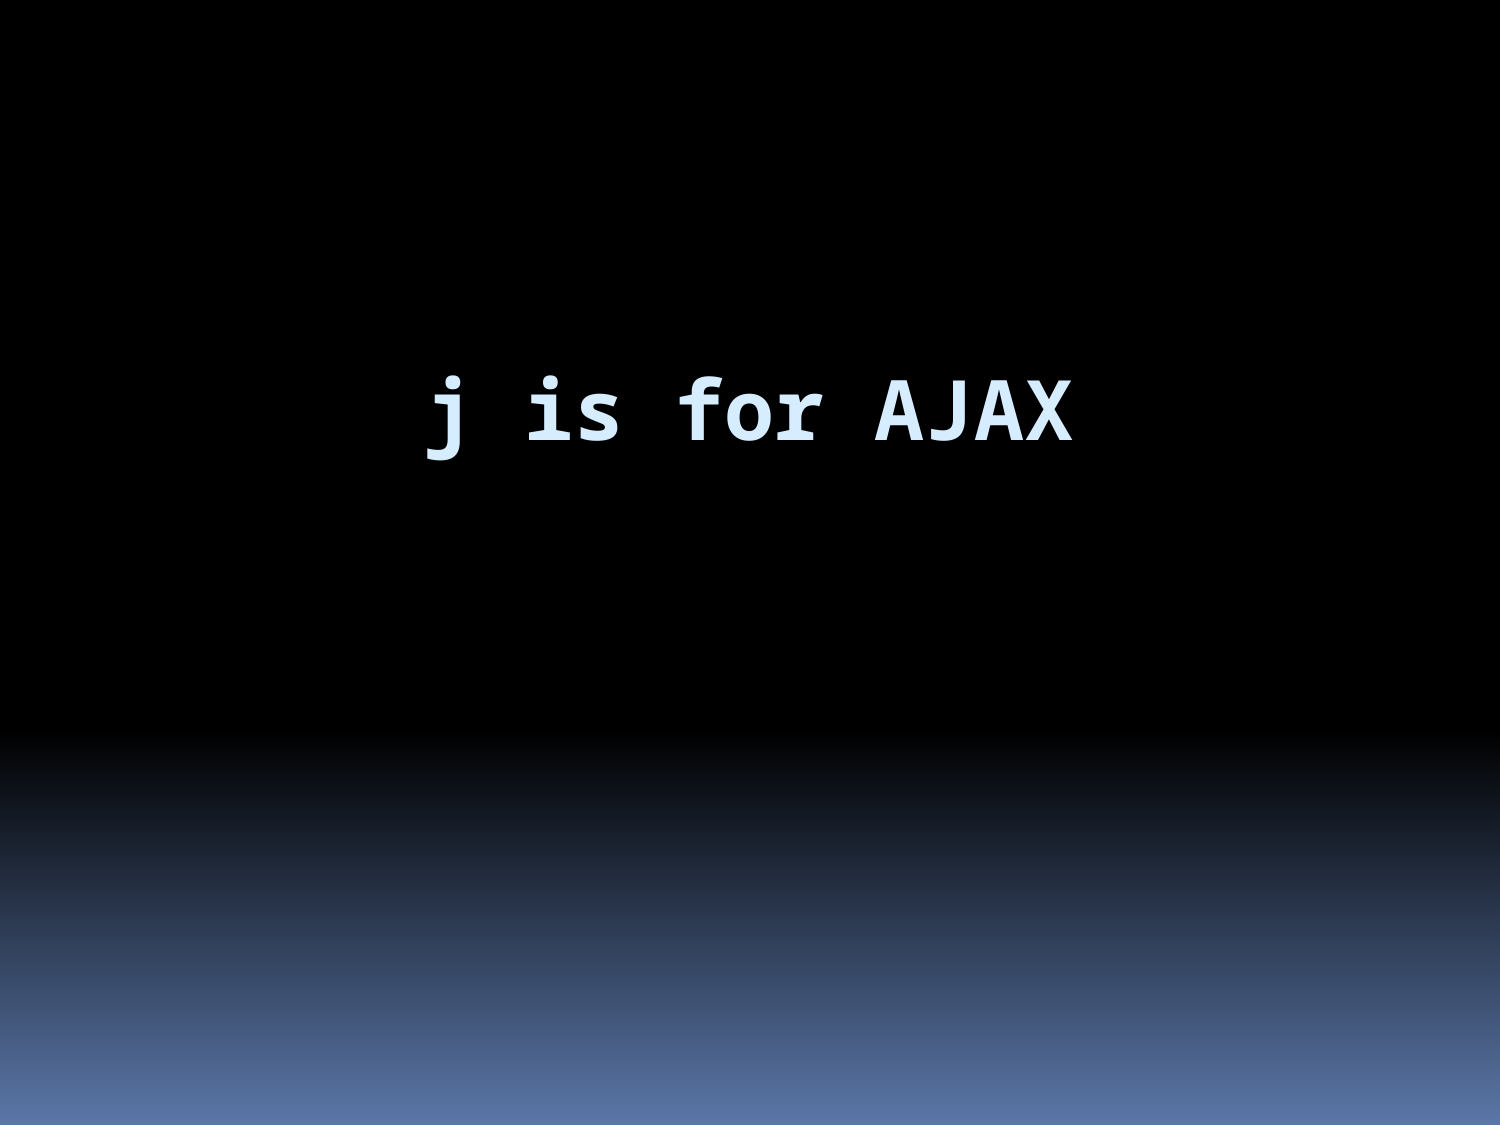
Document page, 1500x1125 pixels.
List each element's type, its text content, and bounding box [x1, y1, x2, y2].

title j is for AJAX [112, 350, 1388, 674]
